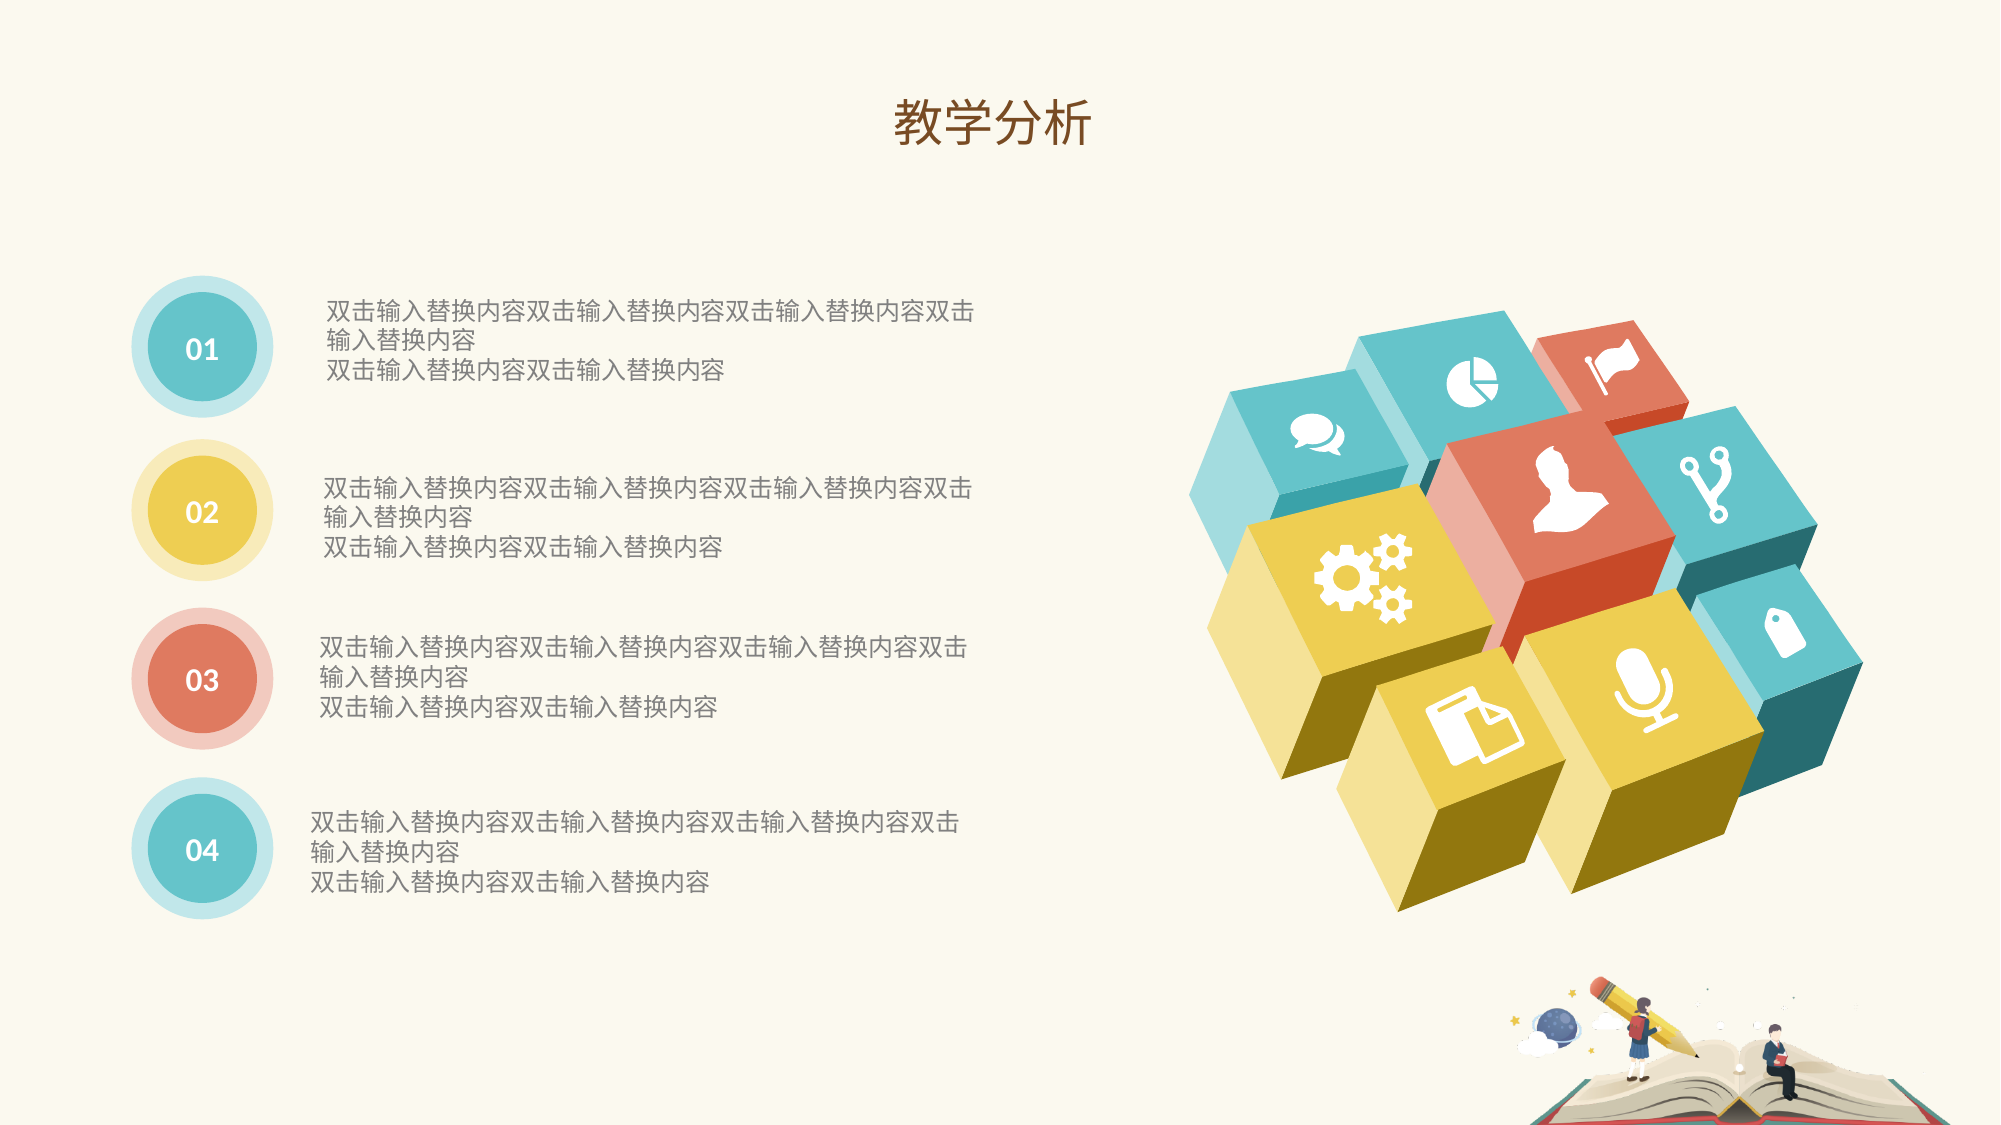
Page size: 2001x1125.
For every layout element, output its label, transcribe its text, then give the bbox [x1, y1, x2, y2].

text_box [131, 275, 274, 418]
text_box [1677, 563, 1864, 804]
text_box 双击输入替换内容双击输入替换内容双击输入替换内容双击输入替换内容 双击输入替换内容双击输入替换内容 [304, 623, 995, 729]
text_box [1578, 320, 1690, 405]
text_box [131, 439, 274, 582]
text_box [131, 607, 274, 750]
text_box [1188, 368, 1409, 598]
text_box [1483, 587, 1765, 895]
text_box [1406, 407, 1677, 587]
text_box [1336, 646, 1566, 913]
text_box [1206, 483, 1496, 780]
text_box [131, 777, 274, 920]
text_box 教学分析 [663, 84, 1324, 160]
picture [1505, 947, 1992, 1125]
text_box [1578, 405, 1818, 563]
text_box 双击输入替换内容双击输入替换内容双击输入替换内容双击输入替换内容 双击输入替换内容双击输入替换内容 [296, 798, 986, 904]
text_box 双击输入替换内容双击输入替换内容双击输入替换内容双击输入替换内容 双击输入替换内容双击输入替换内容 [311, 287, 1002, 393]
text_box 双击输入替换内容双击输入替换内容双击输入替换内容双击输入替换内容 双击输入替换内容双击输入替换内容 [308, 464, 999, 570]
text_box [1317, 310, 1578, 407]
